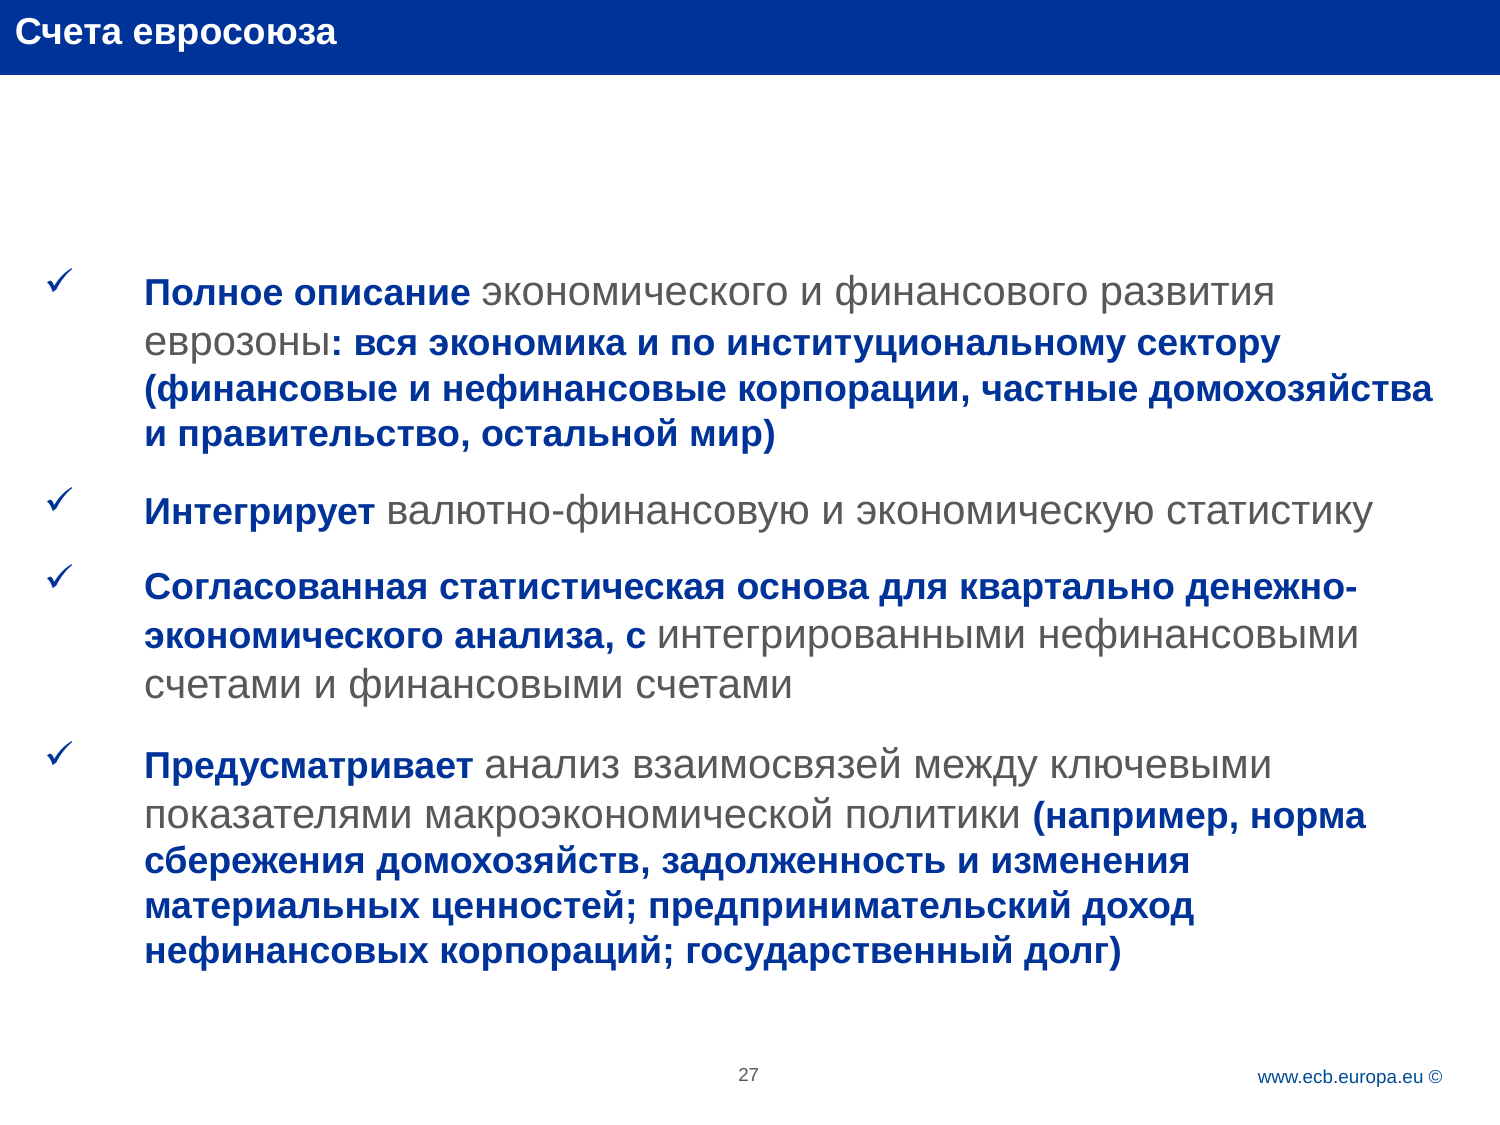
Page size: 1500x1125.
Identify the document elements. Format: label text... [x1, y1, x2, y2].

text_box Полное описание экономического и финансового развития еврозоны: вся экономика и по институциональному сектору (финансовые и нефинансовые корпорации, частные домохозяйства и правительство, остальной мир) Интегрирует валютно-финансовую и экономическую статистику Согласованная статистическая основа для квартально денежно-экономического анализа, с интегрированными нефинансовыми счетами и финансовыми счетами Предусматривает анализ взаимосвязей между ключевыми показателями макроэкономической политики (например, норма сбережения домохозяйств, задолженность и изменения материальных ценностей; предпринимательский доход нефинансовых корпораций; государственный долг) [29, 184, 1471, 1071]
slide_number 27 [714, 1062, 783, 1102]
text_box Счета евросоюза [0, 0, 1465, 101]
